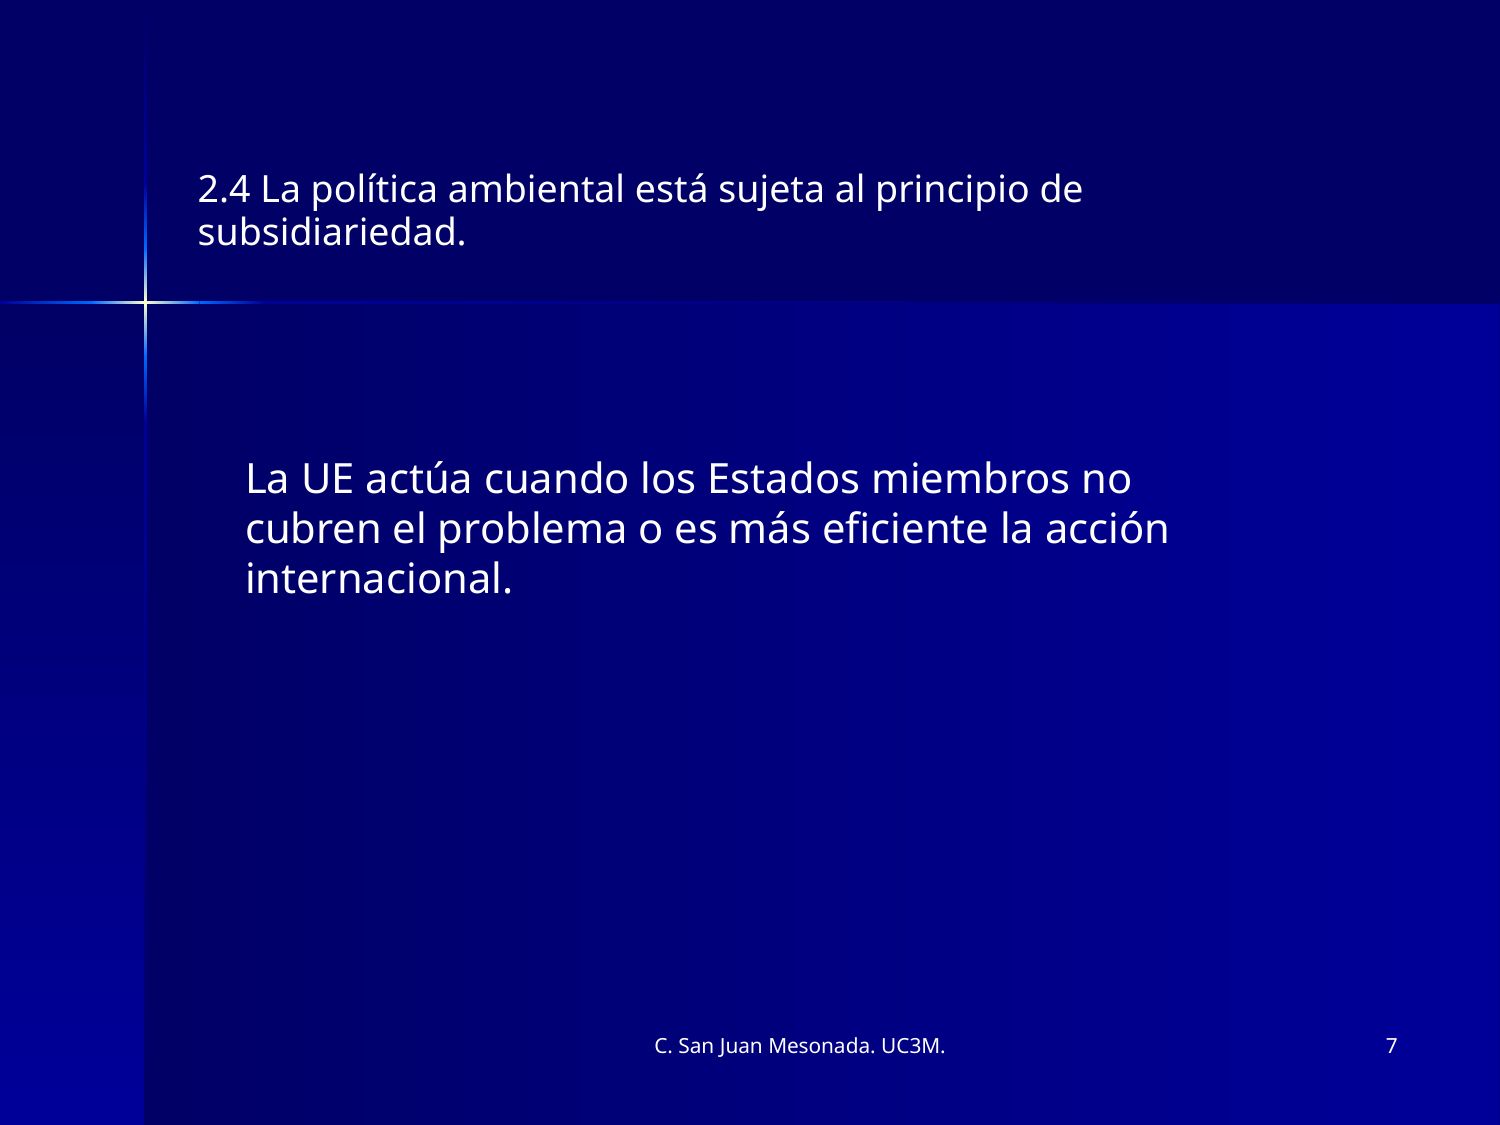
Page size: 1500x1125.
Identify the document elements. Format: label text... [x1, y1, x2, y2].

text_box La UE actúa cuando los Estados miembros no cubren el problema o es más eficiente la acción internacional. [230, 444, 1294, 610]
text_box 2.4 La política ambiental está sujeta al principio de subsidiariedad. [183, 160, 1246, 262]
slide_number 7 [1100, 1025, 1413, 1100]
footer C. San Juan Mesonada. UC3M. [562, 1025, 1038, 1100]
